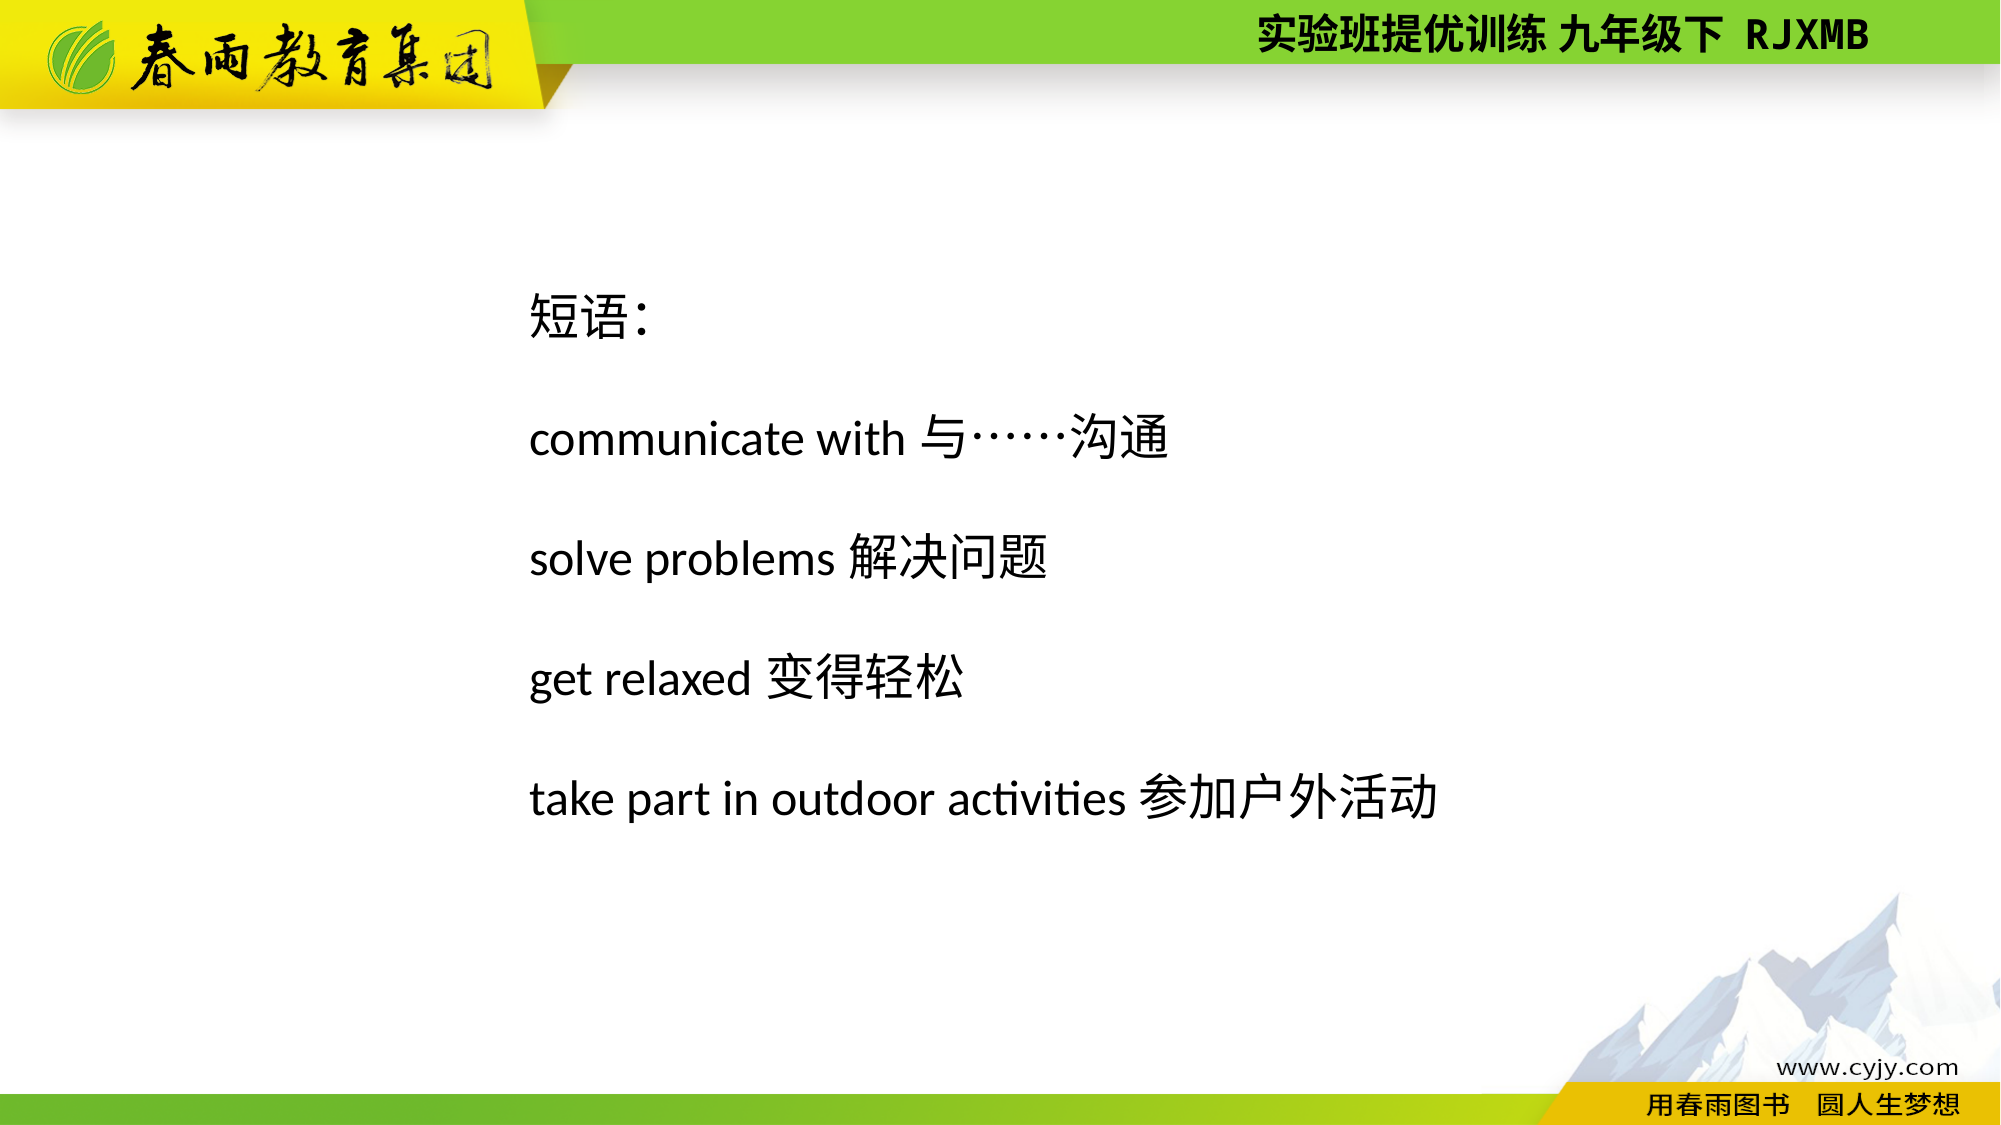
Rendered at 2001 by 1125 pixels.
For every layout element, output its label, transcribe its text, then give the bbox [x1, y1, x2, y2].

picture [0, 0, 2001, 1125]
text_box 短语： communicate with与……沟通 solve problems解决问题 get relaxed变得轻松 take part in outdoor activities参加户外活动 [414, 217, 1635, 833]
